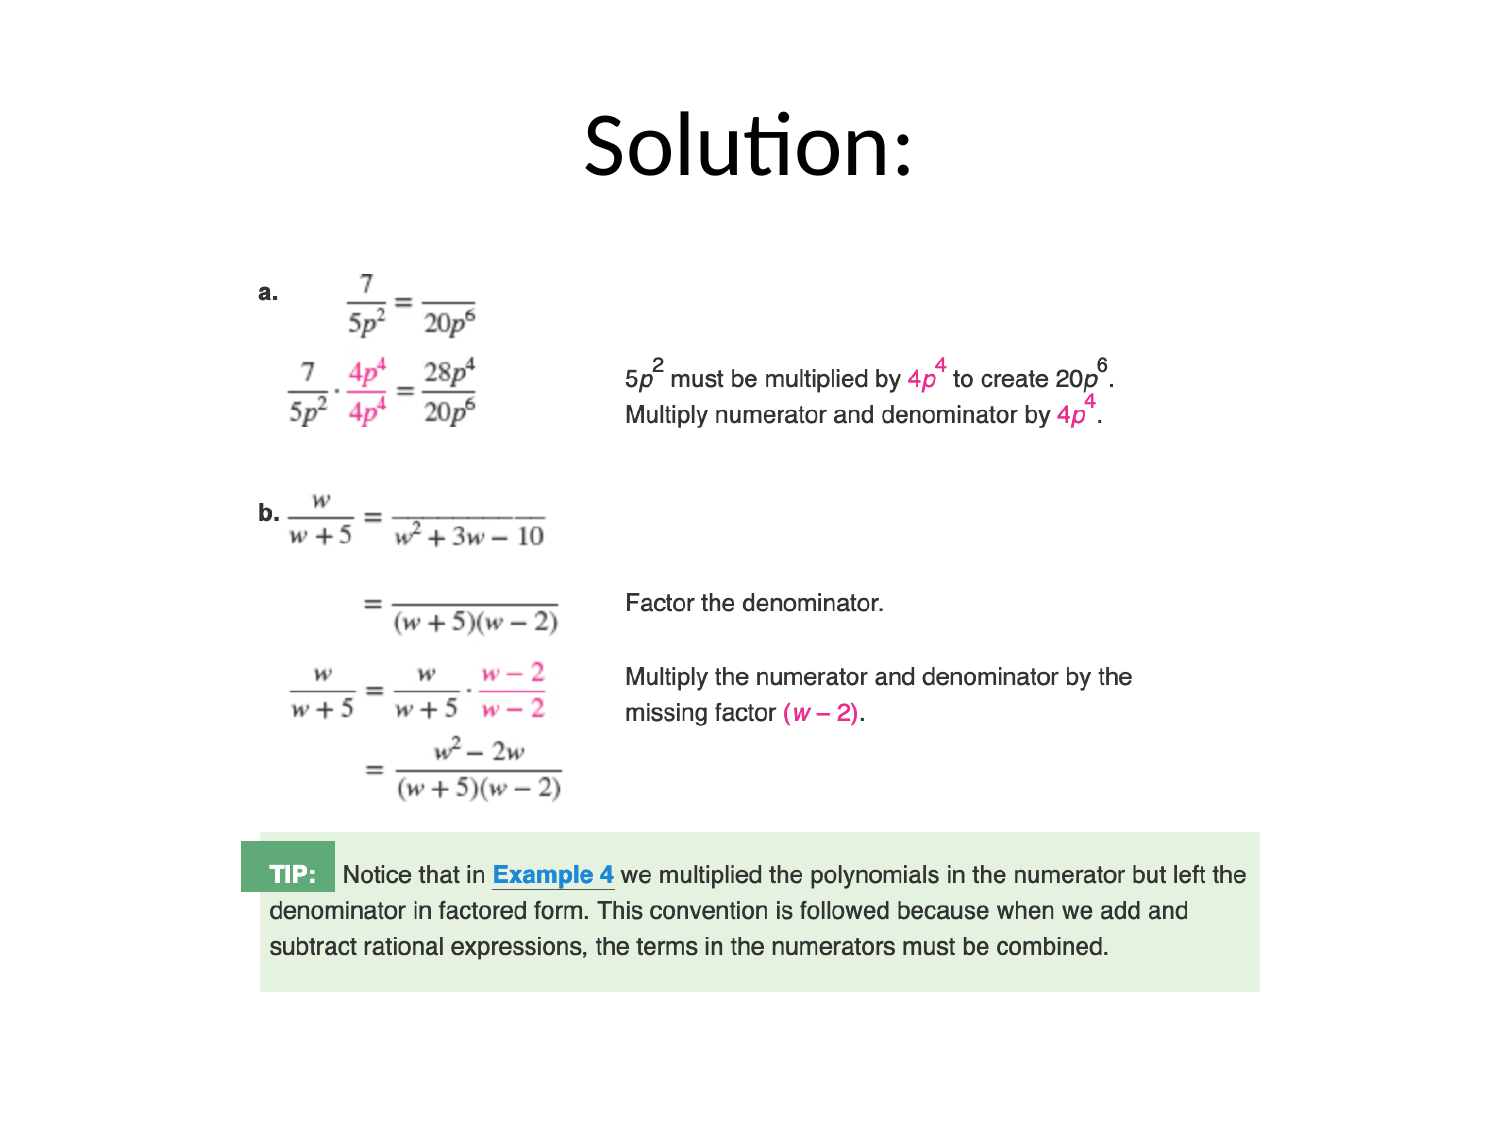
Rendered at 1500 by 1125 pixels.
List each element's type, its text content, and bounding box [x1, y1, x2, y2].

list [74, 262, 1426, 1006]
title Solution: [75, 45, 1425, 233]
